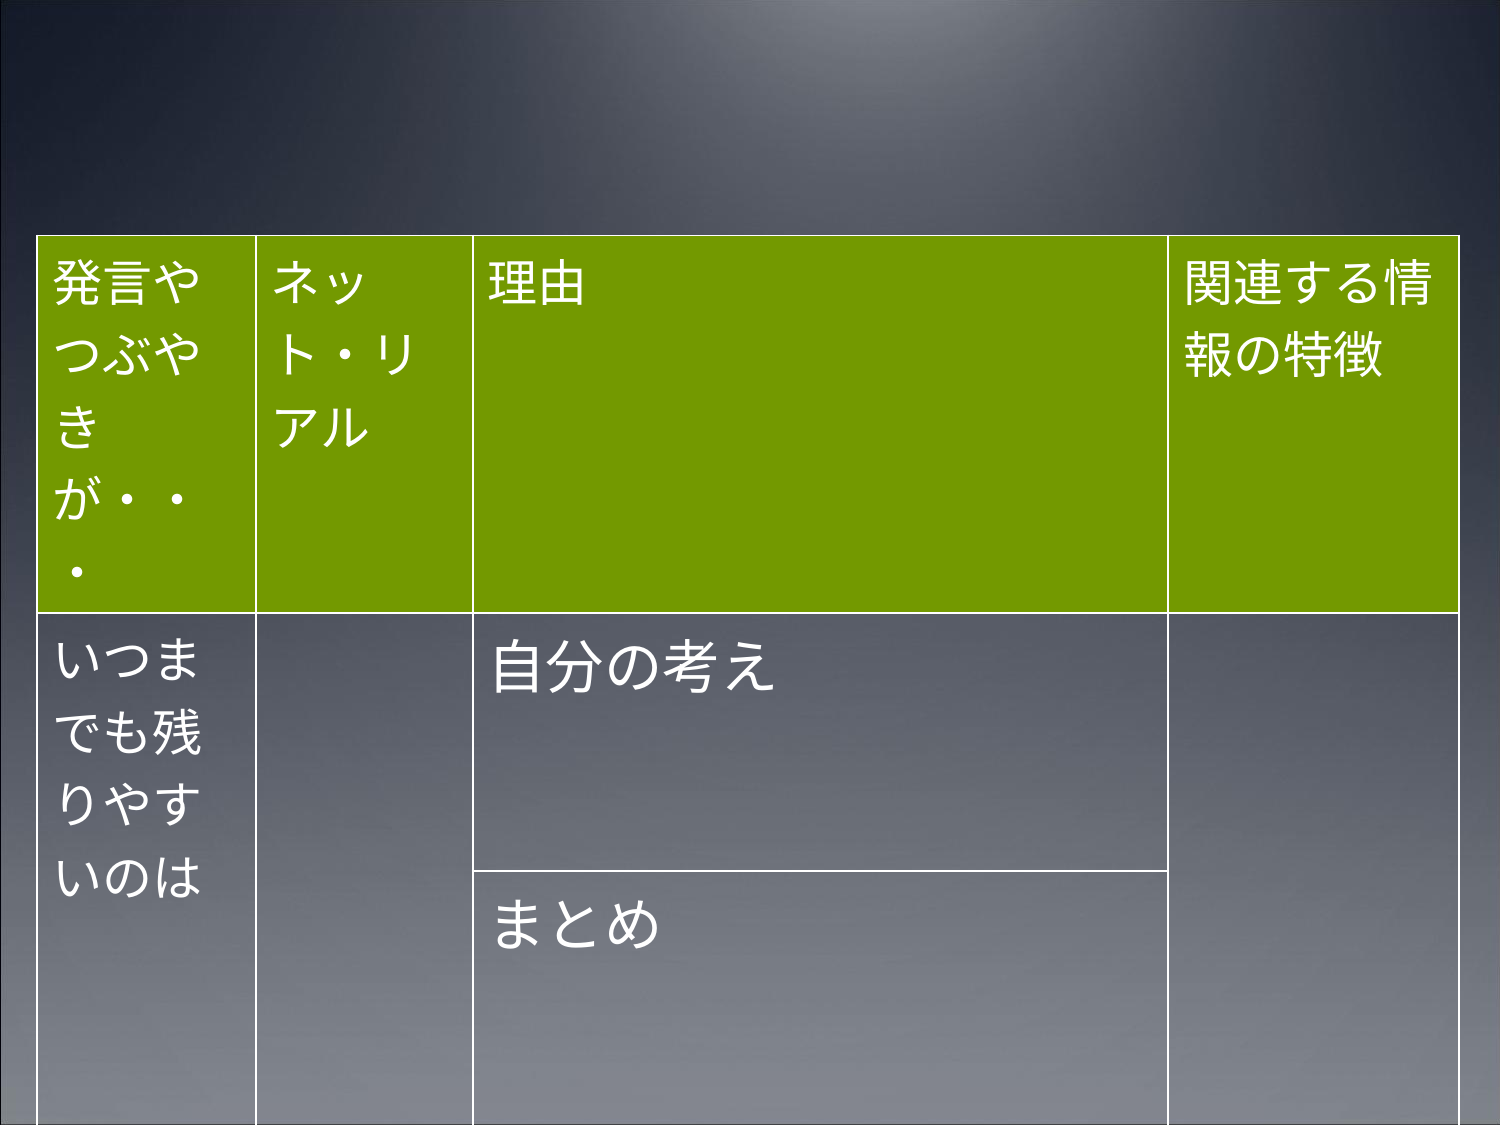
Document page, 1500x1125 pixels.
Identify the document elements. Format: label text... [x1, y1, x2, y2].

table_header 発言やつぶやきが・・・ [38, 236, 255, 612]
table_header 理由 [474, 236, 1167, 612]
table_cell 自分の考え [474, 614, 1167, 870]
table_header ネット・リアル [257, 236, 472, 612]
table_cell いつまでも残りやすいのは [38, 614, 255, 1125]
picture [0, 0, 1500, 1125]
table_cell [1169, 614, 1458, 1125]
table_header 関連する情報の特徴 [1169, 236, 1458, 612]
table_cell [257, 614, 472, 1125]
table_cell まとめ [474, 872, 1167, 1125]
